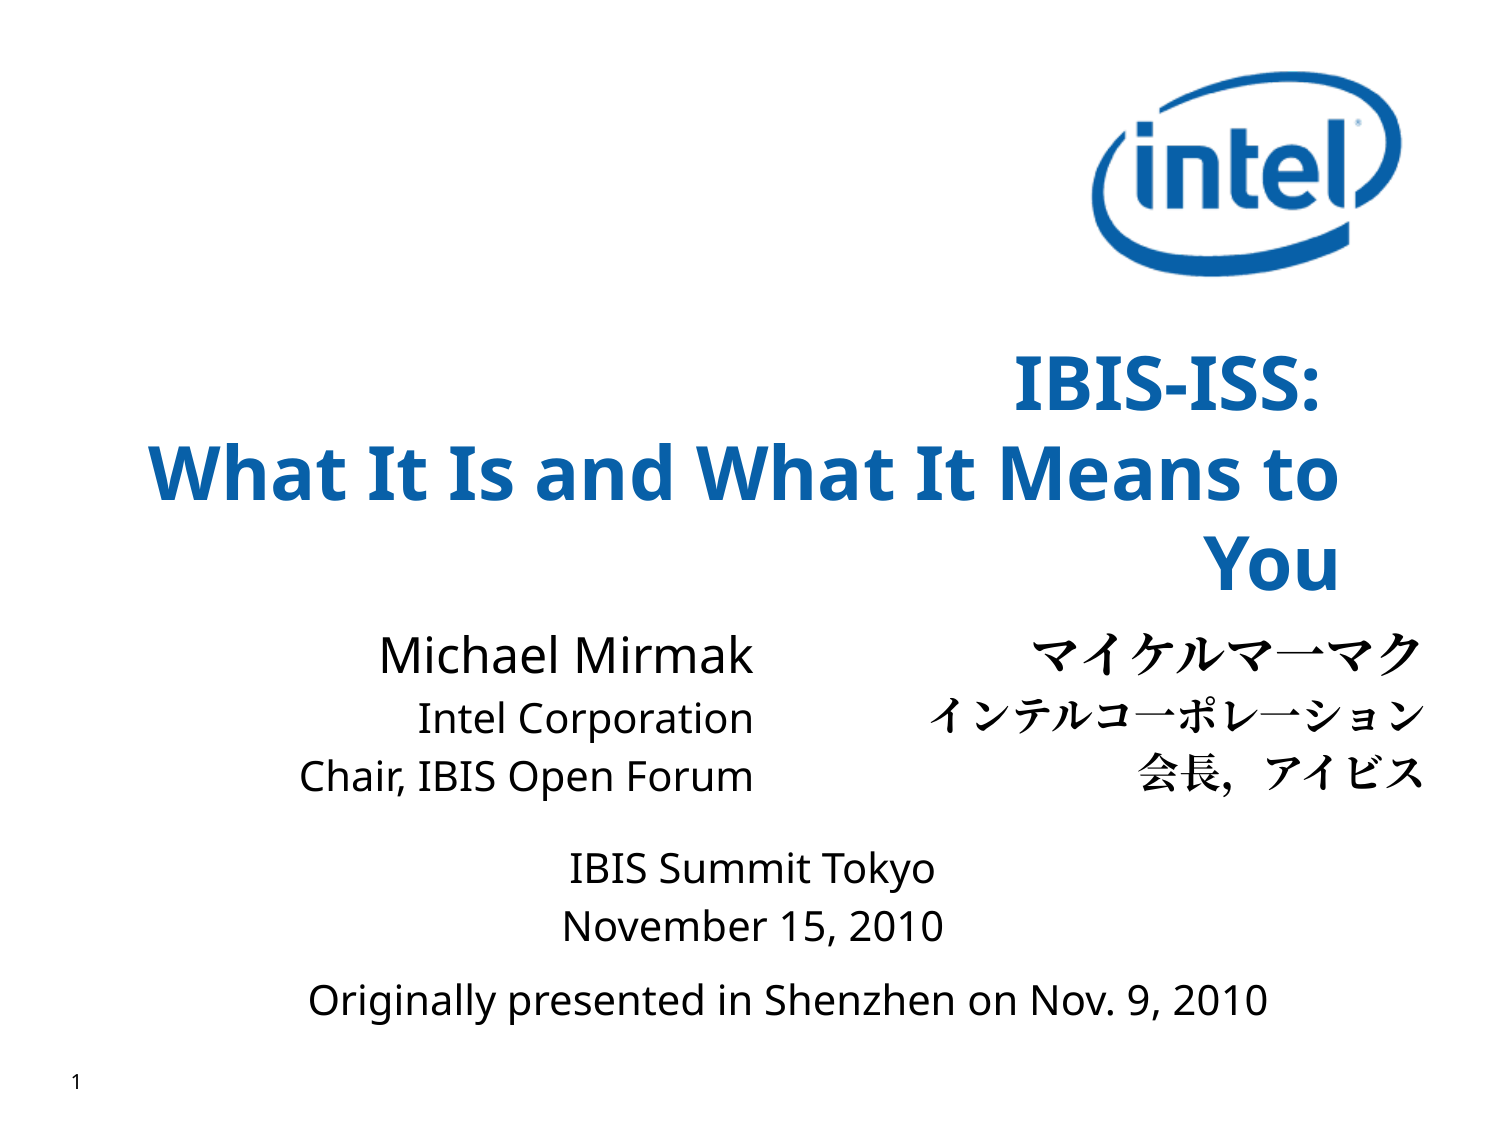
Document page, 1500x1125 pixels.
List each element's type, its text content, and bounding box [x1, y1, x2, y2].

text_box Michael Mirmak Intel Corporation Chair, IBIS Open Forum [224, 615, 770, 823]
title IBIS-ISS: What It Is and What It Means to You [81, 349, 1358, 591]
subtitle [306, 637, 773, 834]
picture [1086, 70, 1409, 280]
text_box Originally presented in Shenzhen on Nov. 9, 2010 [292, 975, 1285, 1031]
text_box マイケルマ一マク インテルコ一ポレ一ション 会長，アイビス [773, 627, 1441, 894]
text_box IBIS Summit Tokyo November 15, 2010 [76, 834, 1430, 958]
